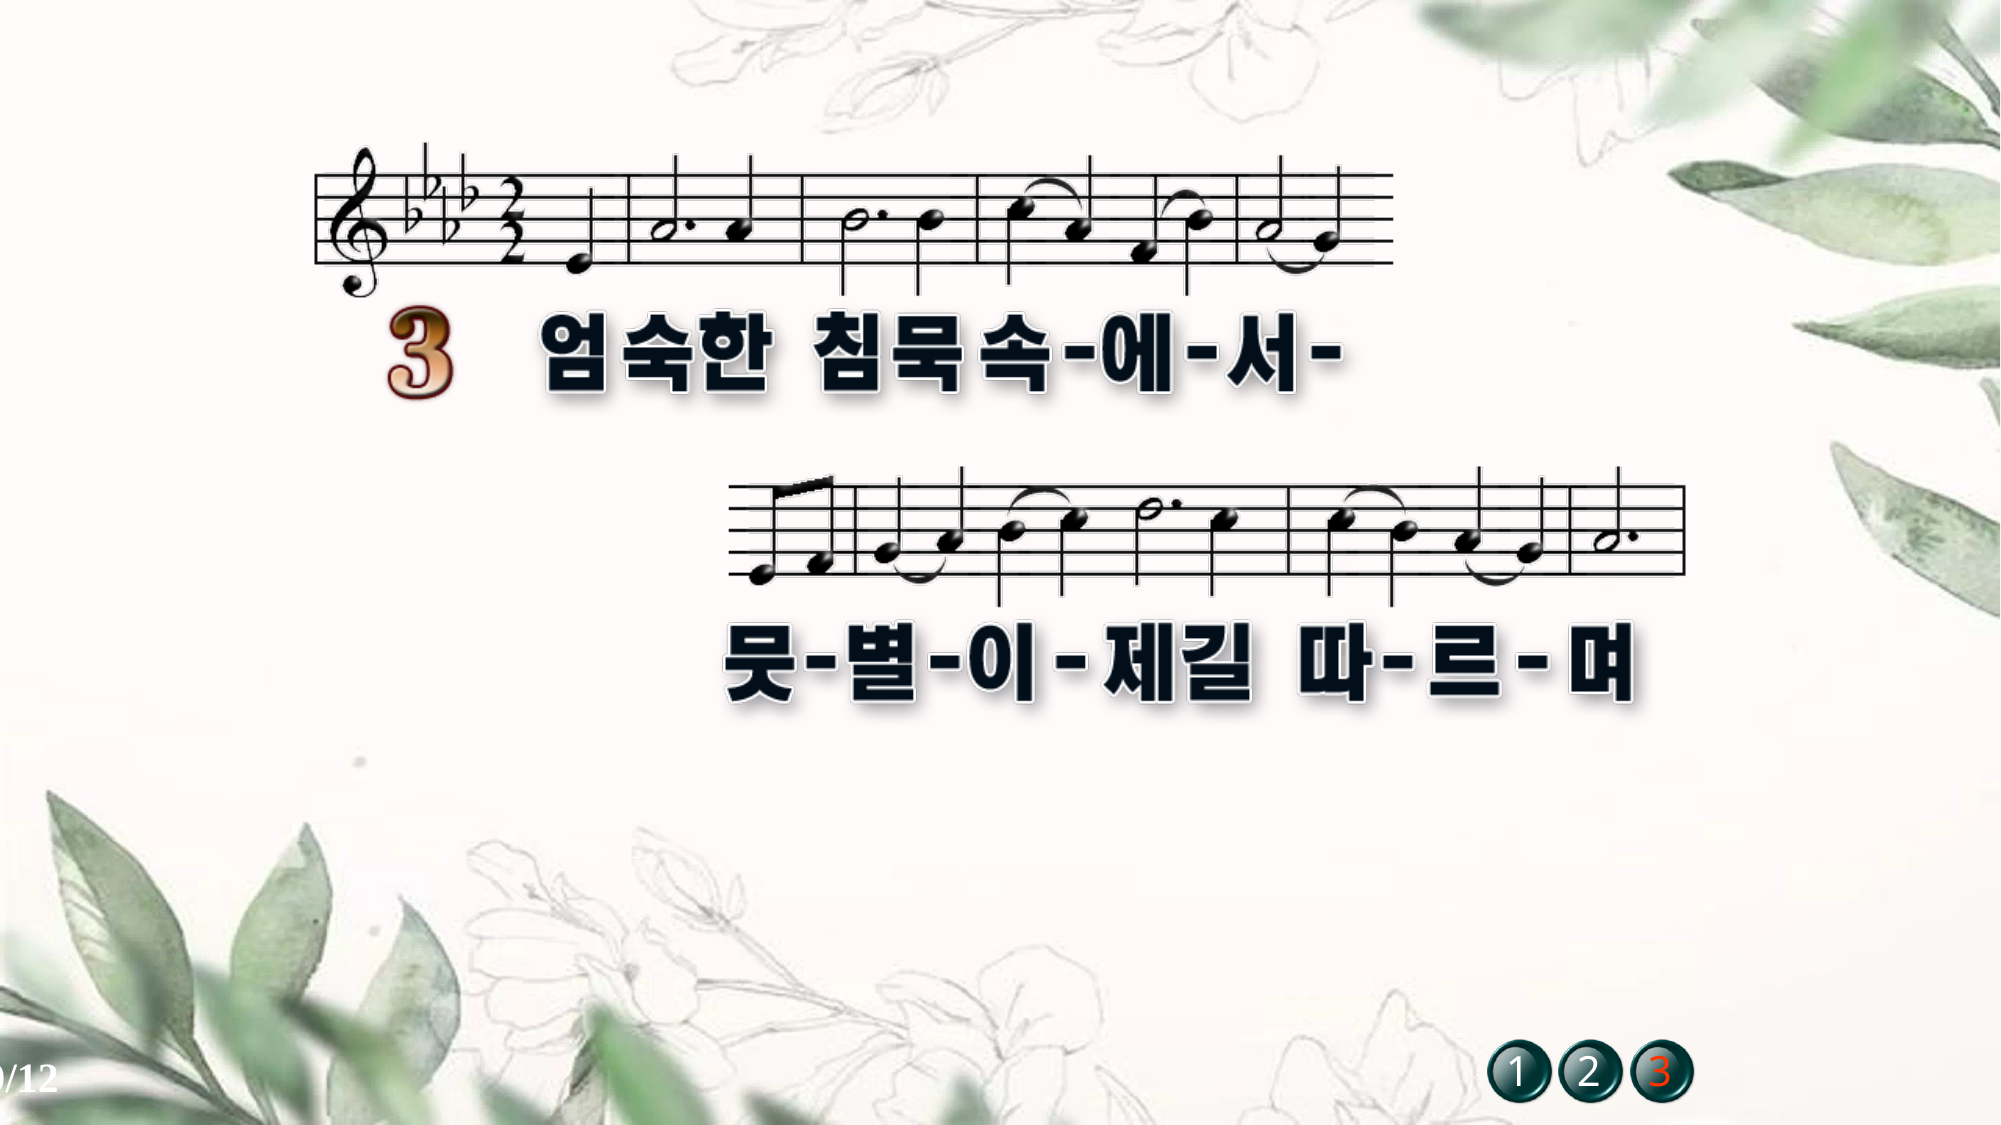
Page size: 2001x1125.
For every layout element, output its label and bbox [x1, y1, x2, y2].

text_box [1484, 1035, 1555, 1106]
text_box [1627, 1035, 1697, 1106]
text_box [1555, 1035, 1626, 1106]
picture [0, 0, 2001, 1125]
